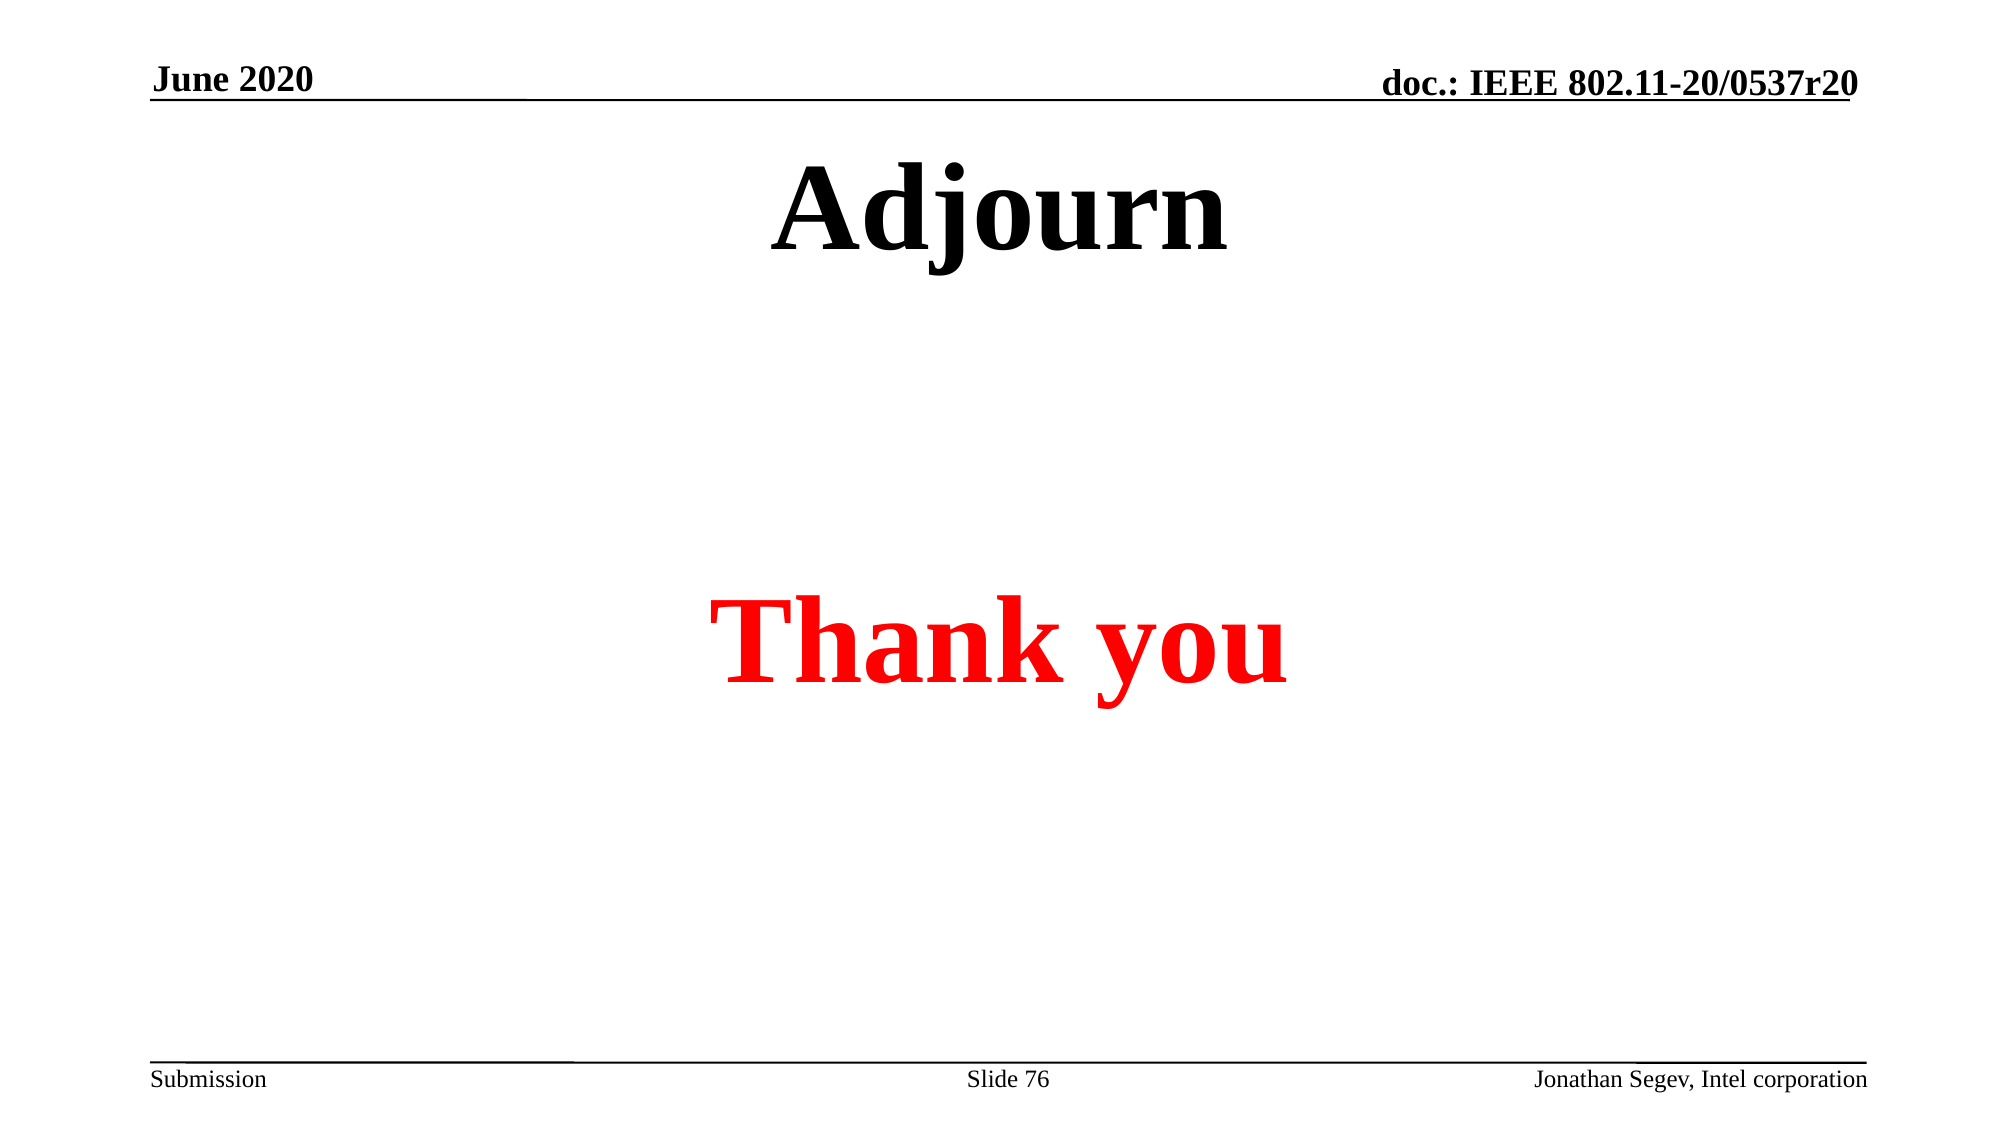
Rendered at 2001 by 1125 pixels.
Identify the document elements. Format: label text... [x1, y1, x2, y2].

slide_number Slide 76 [950, 1061, 1067, 1123]
title Adjourn [149, 112, 1850, 288]
list Thank you [149, 324, 1850, 1000]
footer Jonathan Segev, Intel corporation [1171, 1061, 1869, 1093]
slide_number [152, 54, 563, 100]
